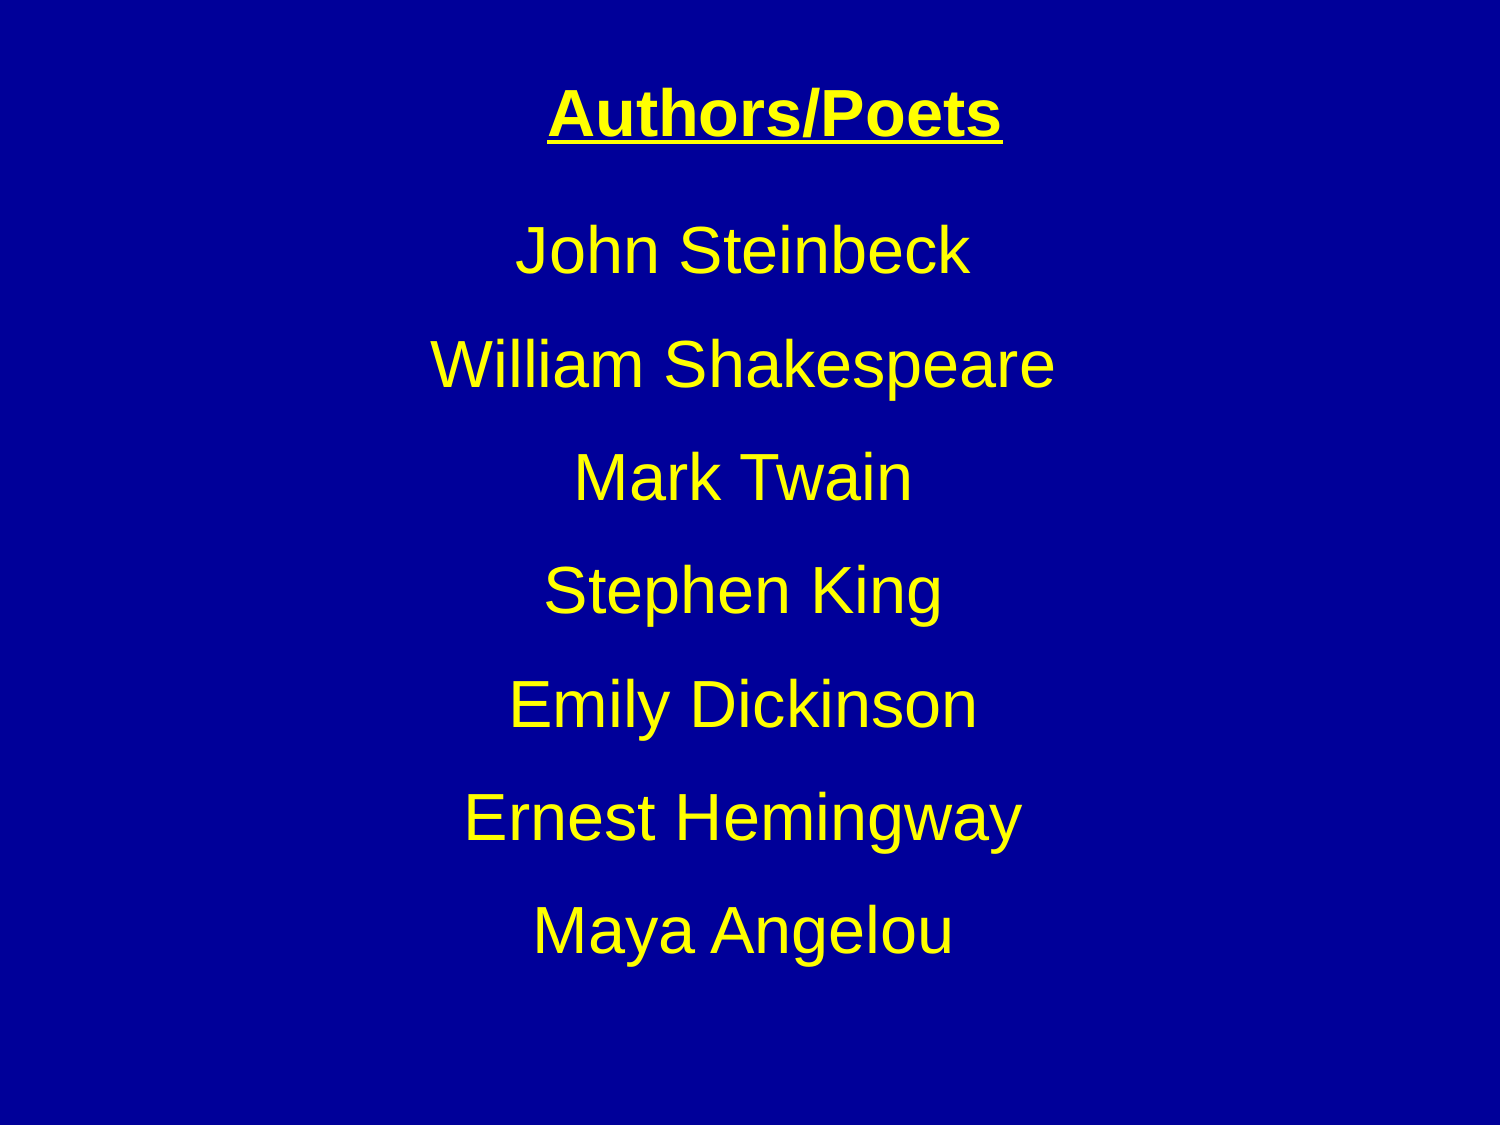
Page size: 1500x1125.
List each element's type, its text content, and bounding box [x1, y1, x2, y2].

text_box Authors/Poets [75, 62, 1475, 158]
text_box John Steinbeck William Shakespeare Mark Twain Stephen King Emily Dickinson Ernest Hemingway Maya Angelou [0, 199, 1488, 975]
